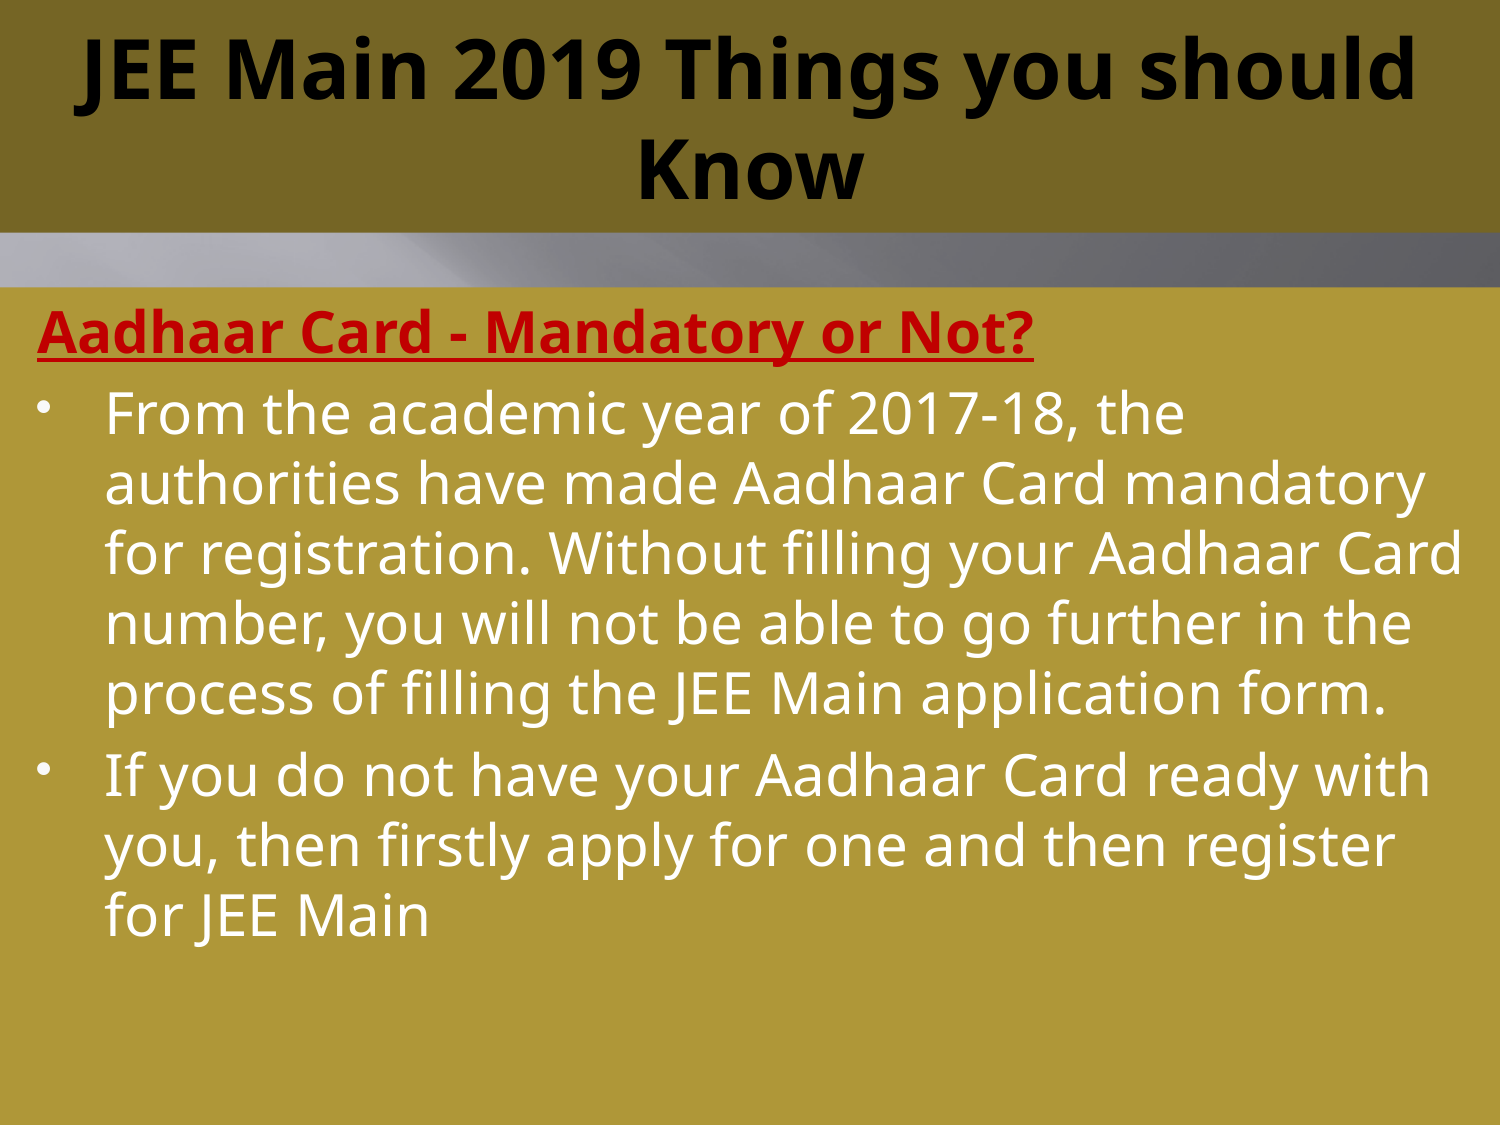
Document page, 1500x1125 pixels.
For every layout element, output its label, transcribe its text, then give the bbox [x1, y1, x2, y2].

title JEE Main 2019 Things you should Know [0, 0, 1500, 233]
list Aadhaar Card - Mandatory or Not? From the academic year of 2017-18, the authorities have made Aadhaar Card mandatory for registration. Without filling your Aadhaar Card number, you will not be able to go further in the process of filling the JEE Main application form. If you do not have your Aadhaar Card ready with you, then firstly apply for one and then register for JEE Main [0, 287, 1500, 1125]
